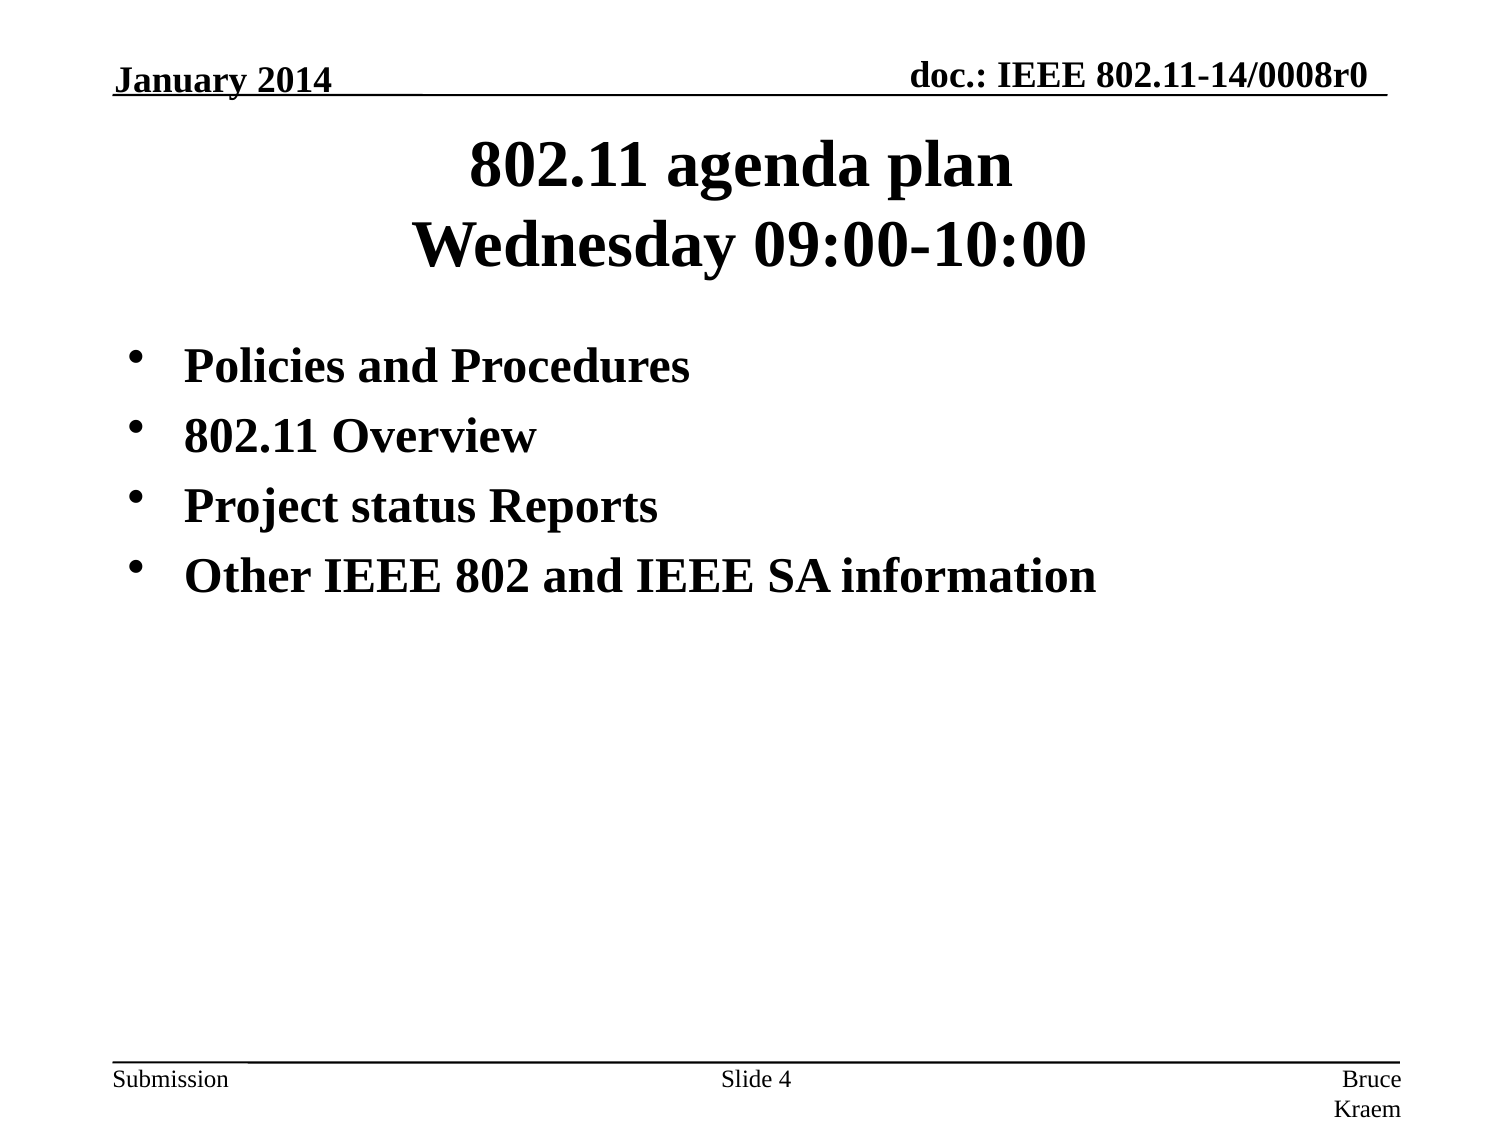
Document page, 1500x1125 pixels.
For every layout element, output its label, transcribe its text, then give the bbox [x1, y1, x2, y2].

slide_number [114, 54, 335, 100]
footer Bruce Kraemer, Marvell [1325, 1062, 1402, 1093]
slide_number Slide 4 [712, 1062, 800, 1093]
list Policies and Procedures 802.11 Overview Project status Reports Other IEEE 802 and IEEE SA information [112, 324, 1388, 1000]
title 802.11 agenda plan Wednesday 09:00-10:00 [112, 112, 1388, 288]
